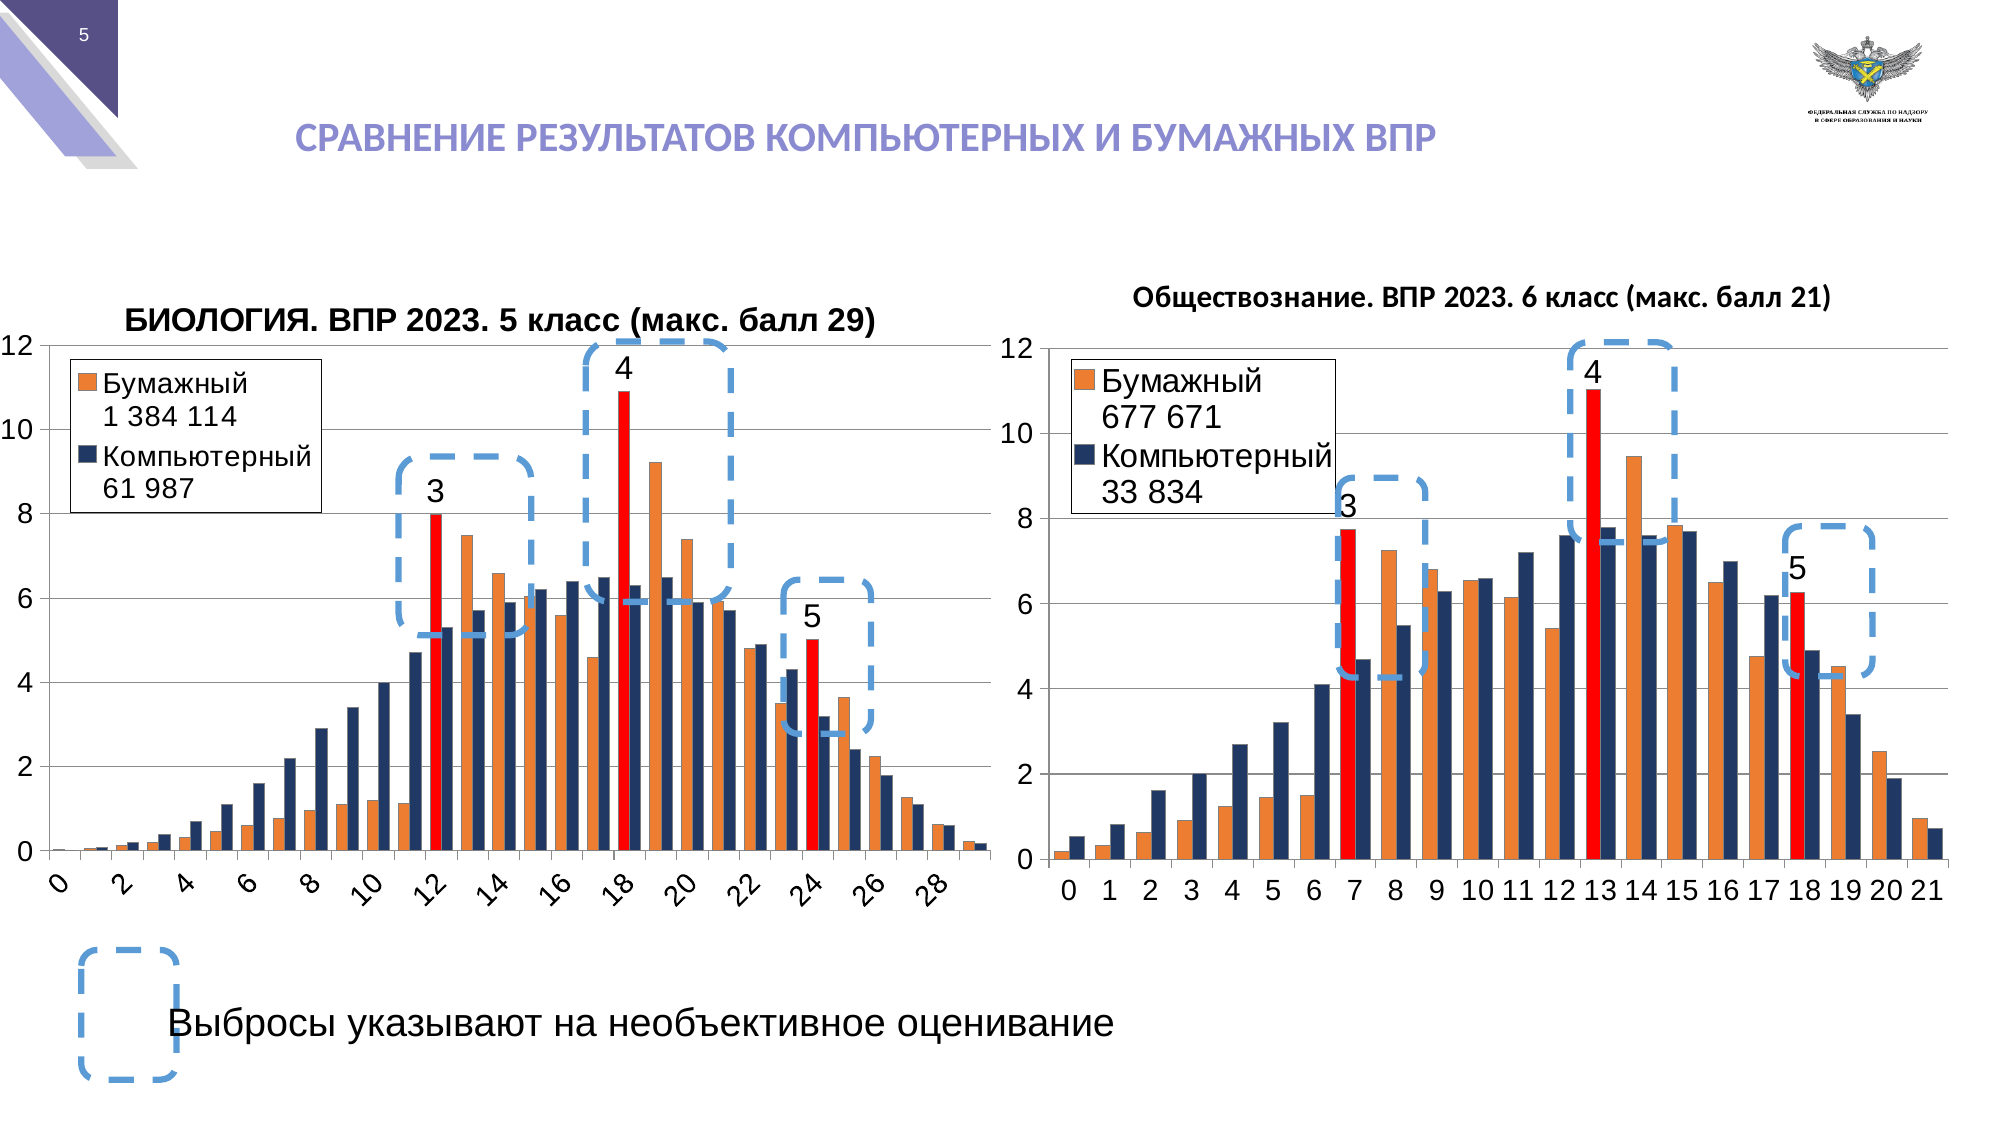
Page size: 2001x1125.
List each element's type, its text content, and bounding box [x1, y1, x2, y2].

picture [1808, 35, 1928, 122]
chart [0, 272, 1975, 913]
text_box Выбросы указывают на необъективное оценивание [152, 989, 1131, 1052]
text_box СРАВНЕНИЕ РЕЗУЛЬТАТОВ КОМПЬЮТЕРНЫХ И БУМАЖНЫХ ВПР [280, 102, 1634, 215]
text_box [80, 948, 178, 1081]
